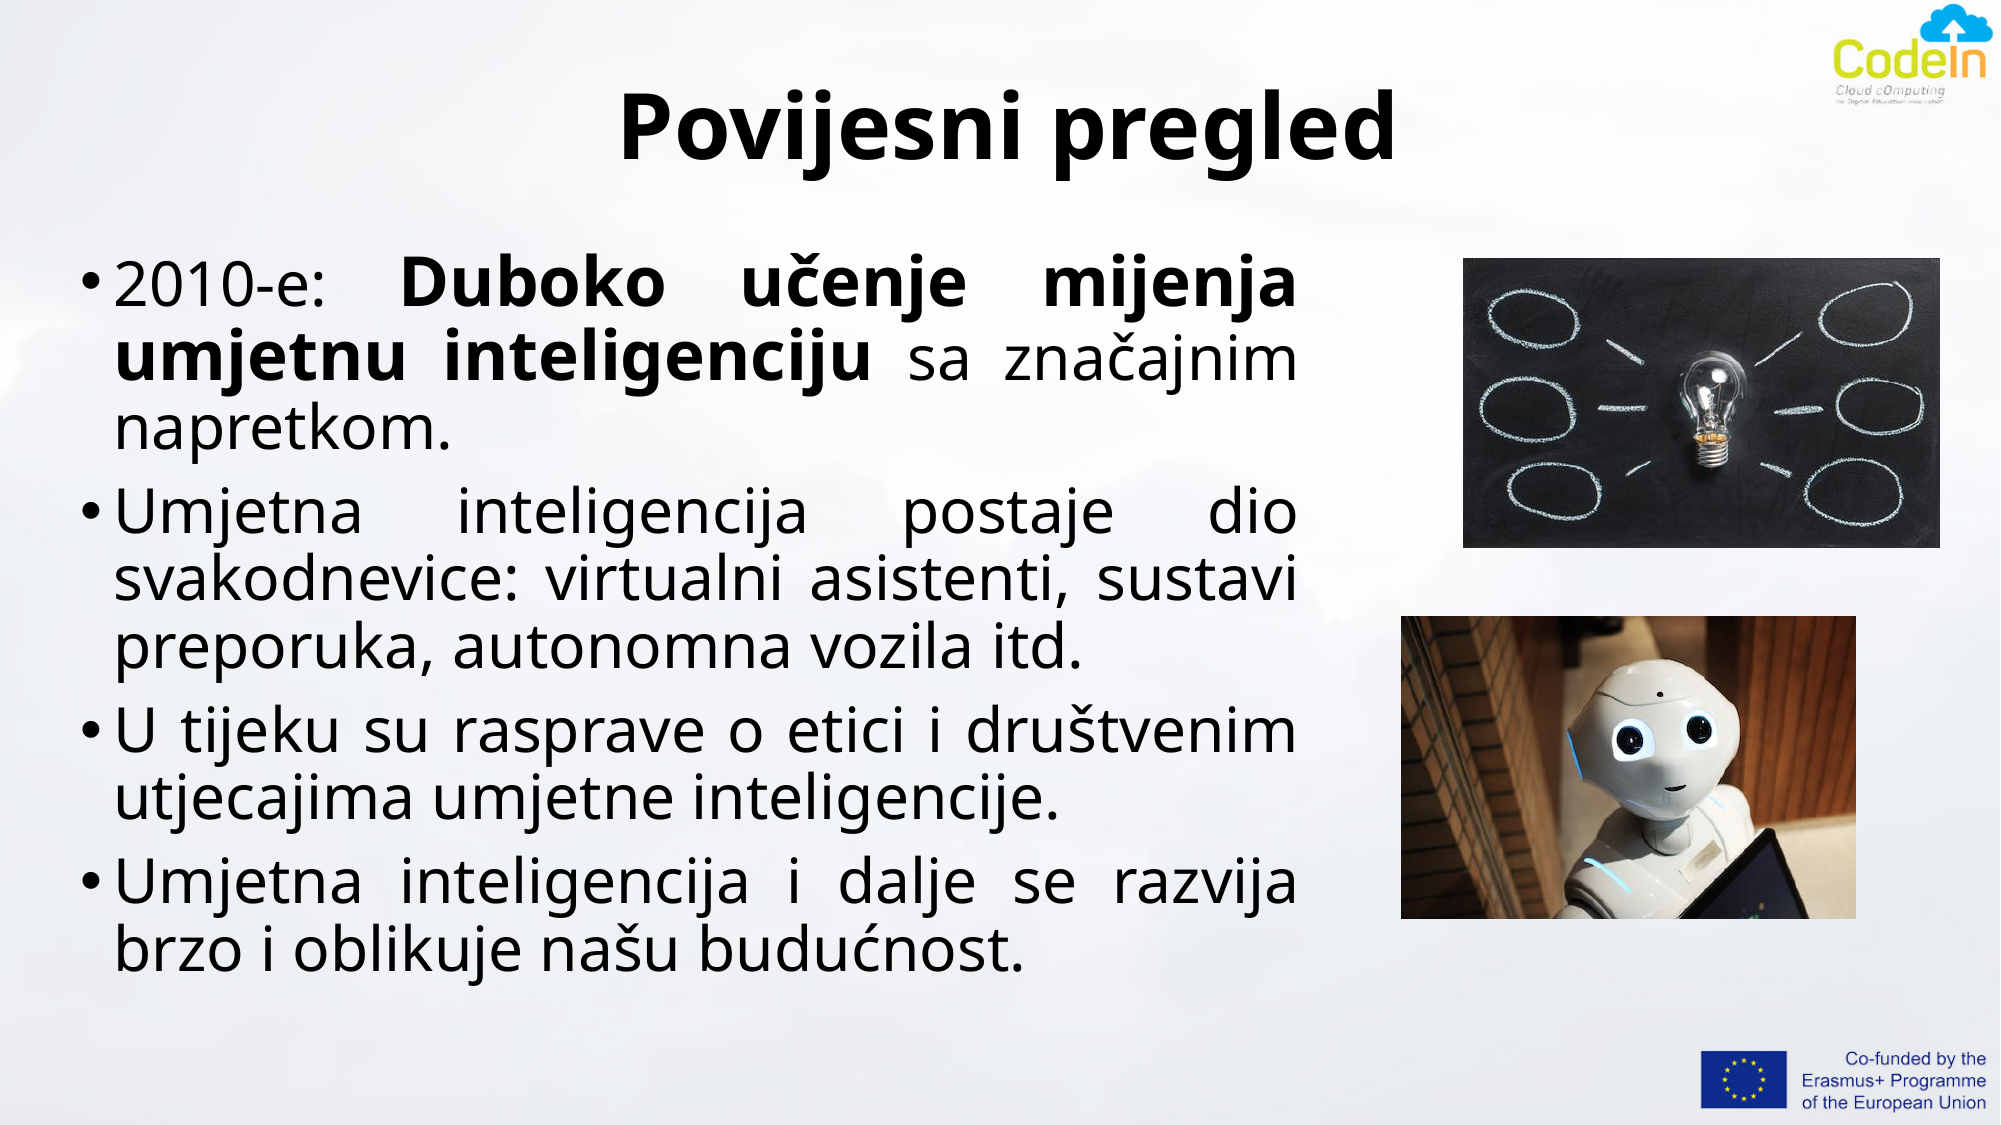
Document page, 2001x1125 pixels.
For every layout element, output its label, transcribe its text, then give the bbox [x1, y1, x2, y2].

picture [0, 0, 2001, 1125]
list 2010-e: Duboko učenje mijenja umjetnu inteligenciju sa značajnim napretkom. Umjetna inteligencija postaje dio svakodnevice: virtualni asistenti, sustavi preporuka, autonomna vozila itd. U tijeku su rasprave o etici i društvenim utjecajima umjetne inteligencije. Umjetna inteligencija i dalje se razvija brzo i oblikuje našu budućnost. [65, 238, 1315, 1095]
title Povijesni pregled [145, 21, 1871, 239]
